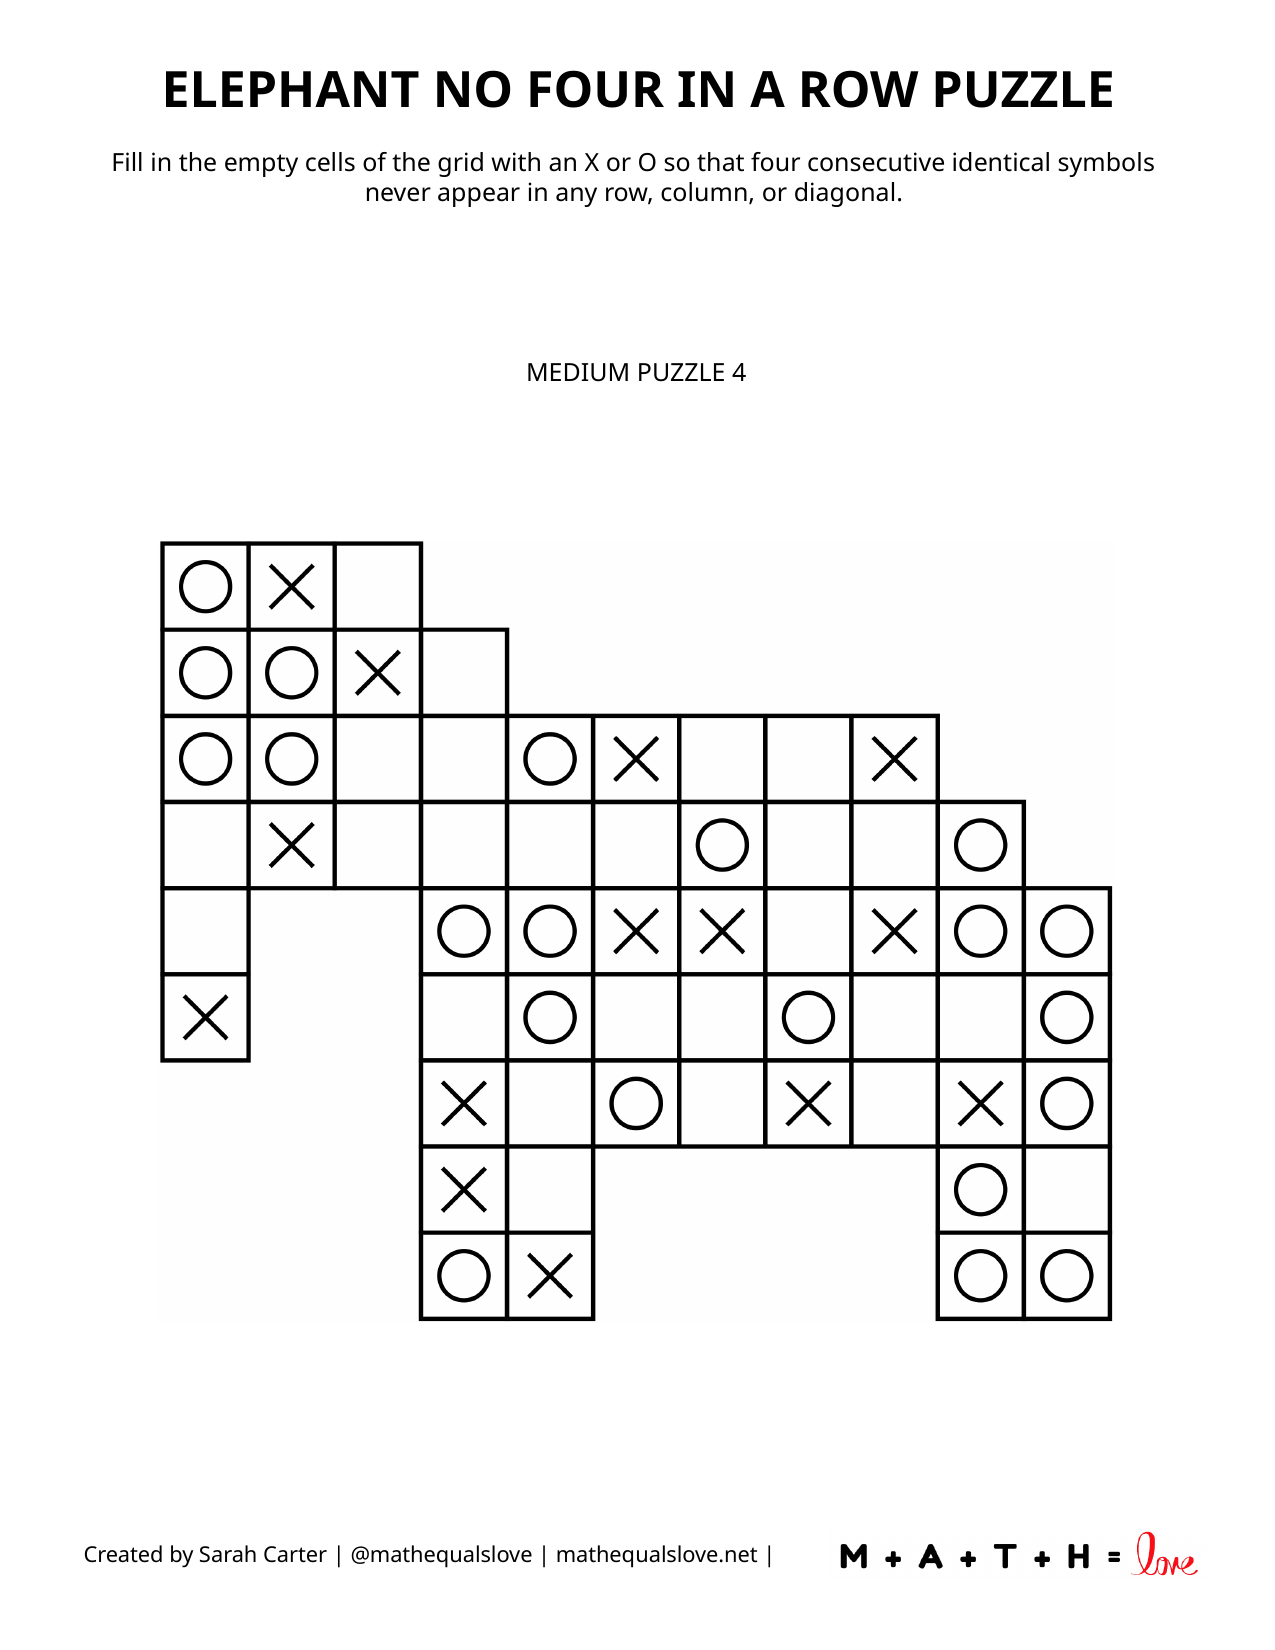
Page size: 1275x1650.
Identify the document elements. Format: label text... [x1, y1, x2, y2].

text_box Created by Sarah Carter | @mathequalslove | mathequalslove.net | [68, 1533, 826, 1575]
picture [157, 538, 1115, 1324]
text_box ELEPHANT NO FOUR IN A ROW PUZZLE [66, 49, 1211, 125]
text_box MEDIUM PUZZLE 4 [158, 356, 1115, 407]
text_box Fill in the empty cells of the grid with an X or O so that four consecutive identical symbols never appear in any row, column, or diagonal. [0, 139, 1275, 215]
picture [826, 1528, 1207, 1580]
